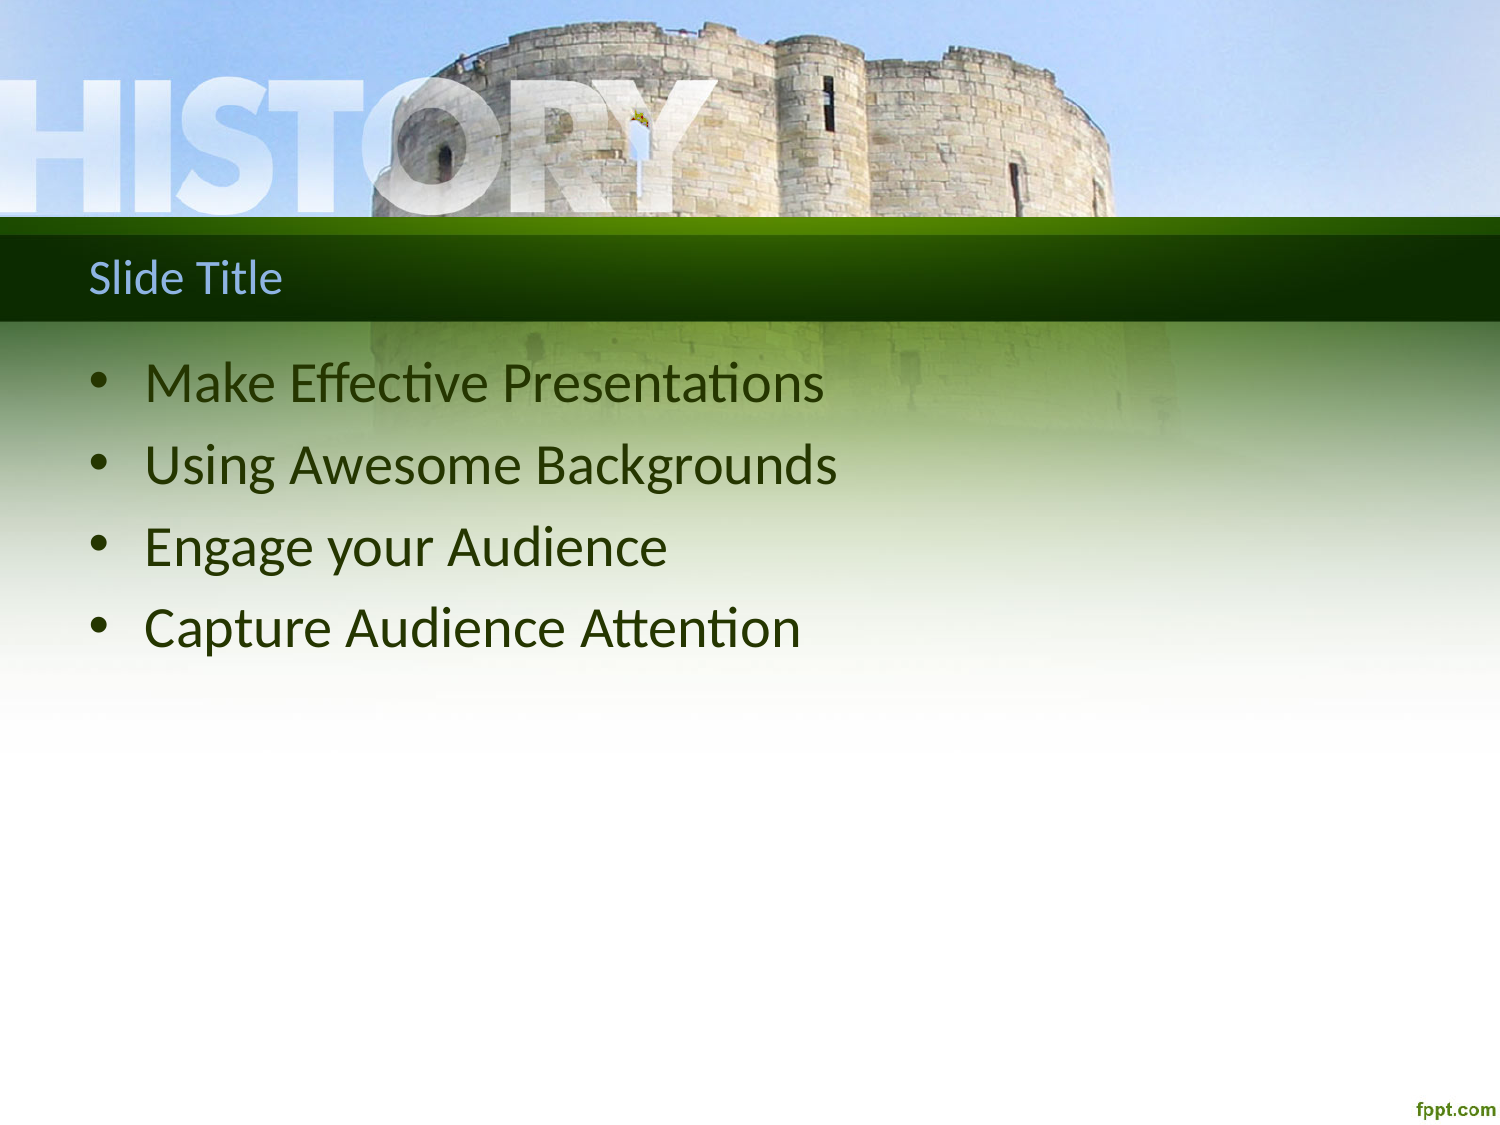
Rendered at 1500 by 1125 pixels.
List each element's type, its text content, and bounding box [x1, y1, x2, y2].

title Slide Title [73, 236, 1424, 312]
picture [0, 0, 1500, 1125]
list Make Effective Presentations Using Awesome Backgrounds Engage your Audience Capture Audience Attention [73, 337, 1424, 964]
